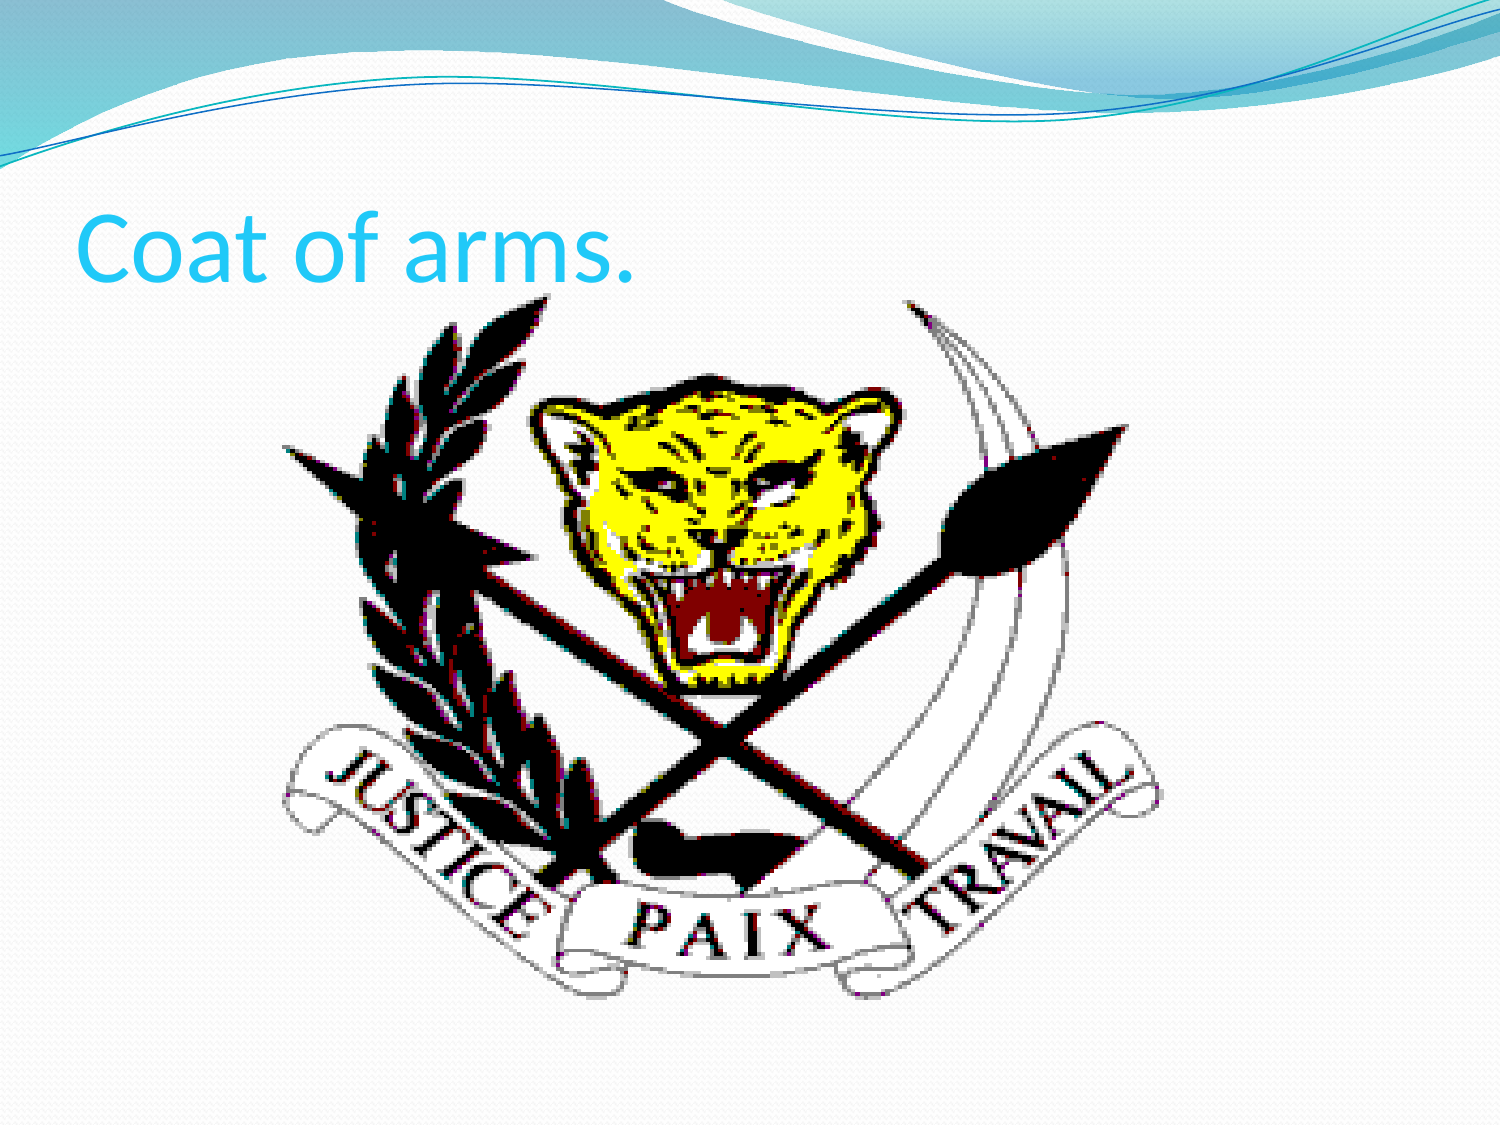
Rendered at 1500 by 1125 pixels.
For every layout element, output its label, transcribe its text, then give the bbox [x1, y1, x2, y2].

title Coat of arms. [75, 115, 1425, 303]
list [278, 290, 1164, 1000]
